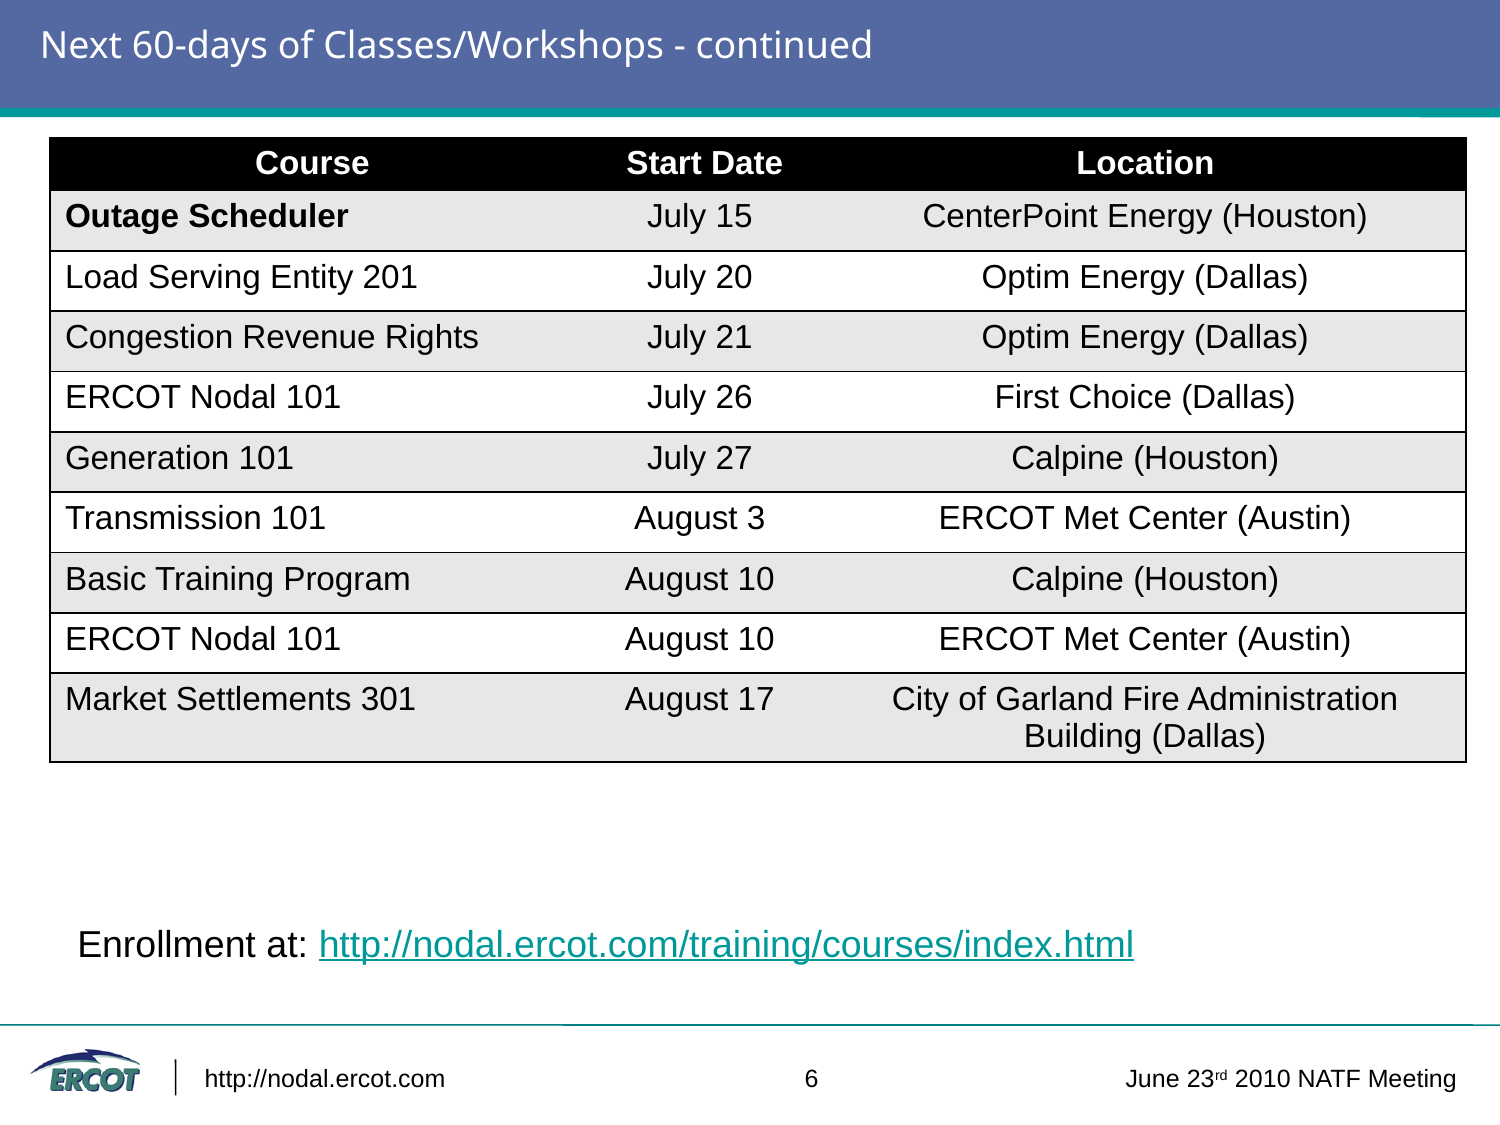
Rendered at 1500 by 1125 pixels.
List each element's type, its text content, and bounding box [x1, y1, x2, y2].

table_header Location [825, 138, 1465, 189]
table_cell ERCOT Nodal 101 [51, 372, 575, 431]
title Next 60-days of Classes/Workshops - continued [24, 0, 1500, 87]
table_cell Calpine (Houston) [825, 553, 1465, 612]
table_cell Market Settlements 301 [51, 674, 575, 761]
table_cell Optim Energy (Dallas) [825, 312, 1465, 371]
table_cell August 10 [575, 553, 825, 612]
table_header Start Date [575, 138, 825, 189]
table_cell Outage Scheduler [51, 191, 575, 250]
table_cell July 15 [575, 191, 825, 250]
table_cell Basic Training Program [51, 553, 575, 612]
table_cell ERCOT Met Center (Austin) [825, 493, 1465, 552]
text_box Enrollment at: http://nodal.ercot.com/training/courses/index.html [62, 912, 1225, 973]
table_header Course [51, 138, 575, 189]
table_cell ERCOT Met Center (Austin) [825, 614, 1465, 672]
table_cell Congestion Revenue Rights [51, 312, 575, 371]
table_cell First Choice (Dallas) [825, 372, 1465, 431]
table_cell August 10 [575, 614, 825, 672]
table_cell City of Garland Fire Administration Building (Dallas) [825, 674, 1465, 761]
table_cell July 21 [575, 312, 825, 371]
table_cell Calpine (Houston) [825, 433, 1465, 491]
table_cell Optim Energy (Dallas) [825, 252, 1465, 310]
table_cell Generation 101 [51, 433, 575, 491]
table_cell July 27 [575, 433, 825, 491]
table_cell July 20 [575, 252, 825, 310]
table_cell August 17 [575, 674, 825, 761]
table_cell July 26 [575, 372, 825, 431]
table_cell Load Serving Entity 201 [51, 252, 575, 310]
footer http://nodal.ercot.com 6 June 23rd 2010 NATF Meeting [189, 1054, 1476, 1125]
table_cell Transmission 101 [51, 493, 575, 552]
picture [24, 1041, 145, 1107]
table_cell ERCOT Nodal 101 [51, 614, 575, 672]
table_cell CenterPoint Energy (Houston) [825, 191, 1465, 250]
table_cell August 3 [575, 493, 825, 552]
